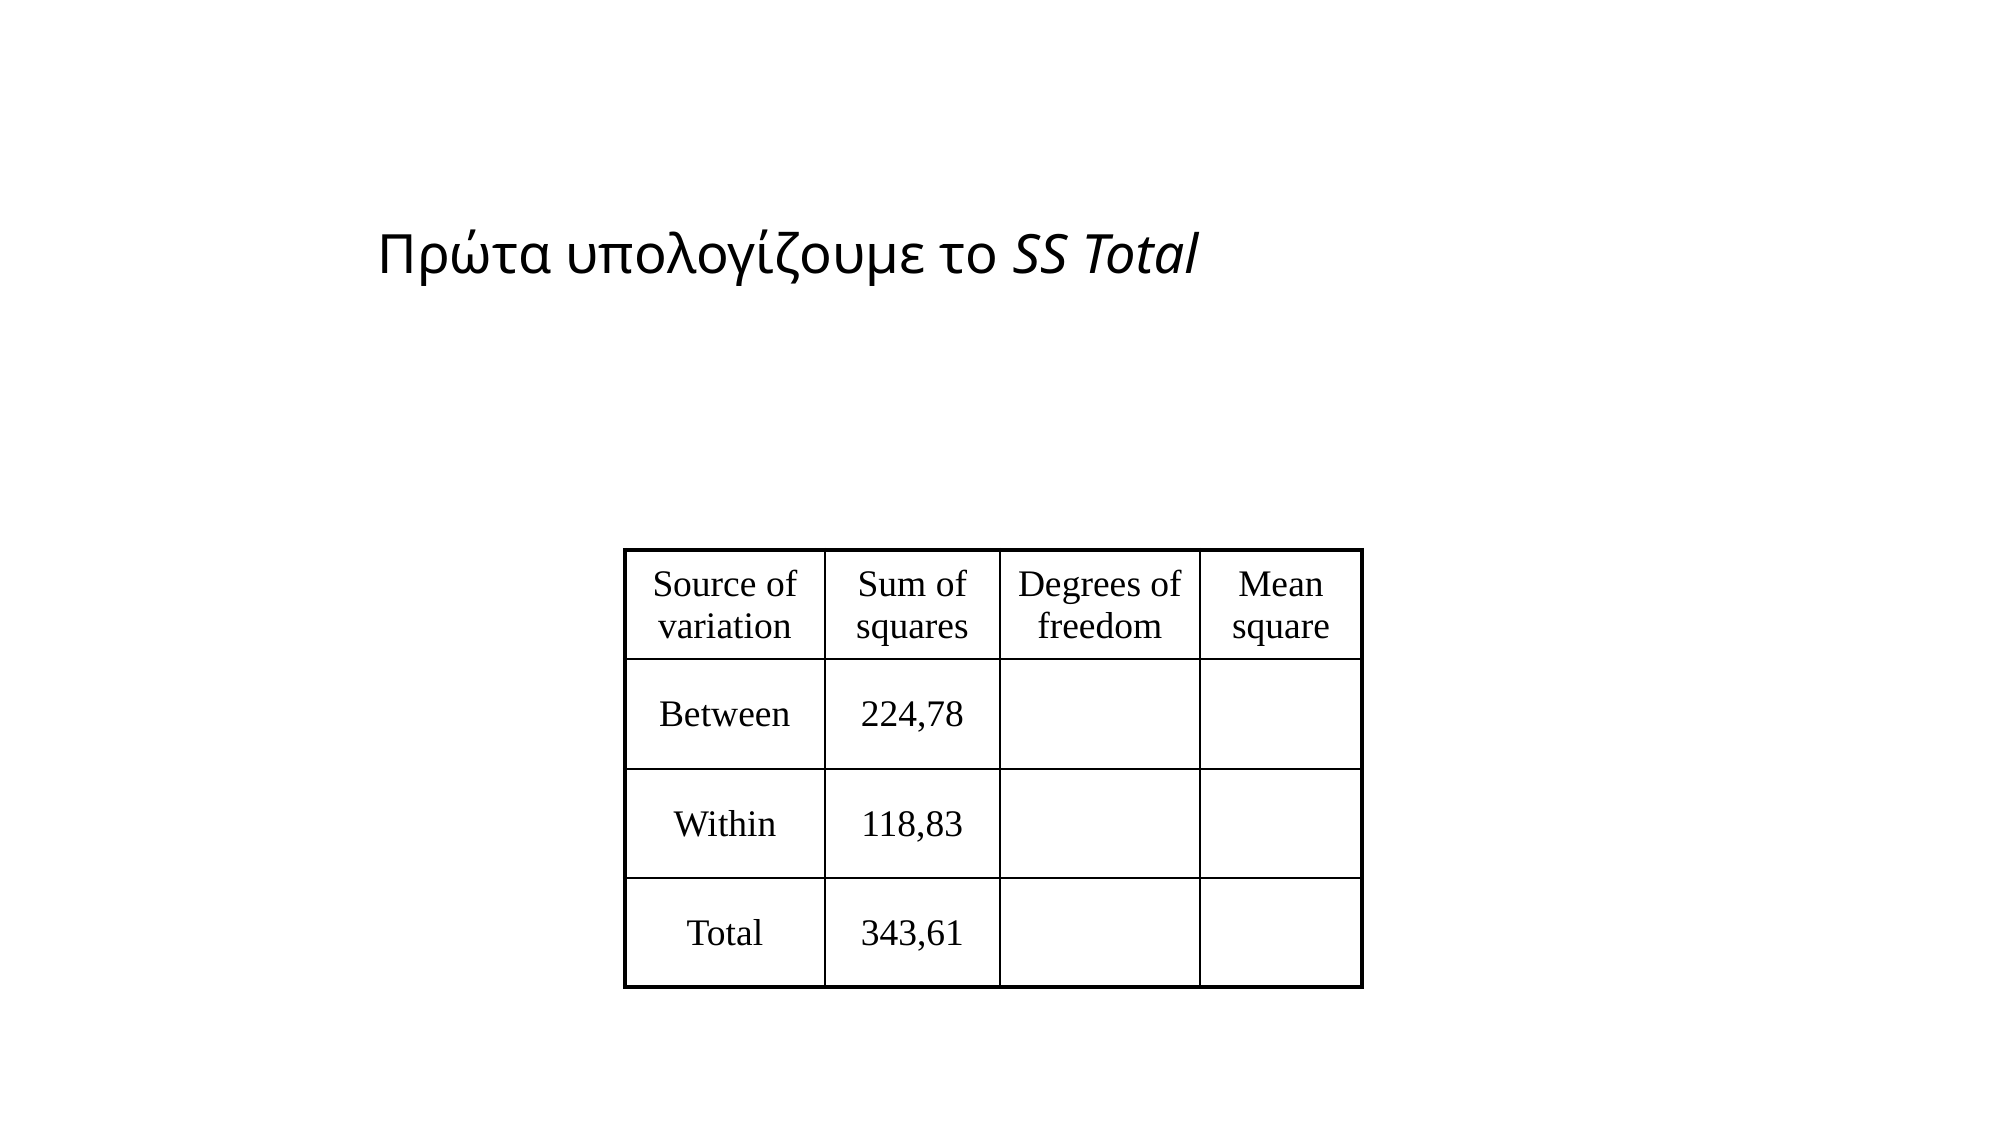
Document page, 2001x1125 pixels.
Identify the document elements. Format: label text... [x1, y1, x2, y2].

table_header Mean square [1201, 552, 1360, 658]
table_header Sum of squares [826, 552, 999, 658]
table_cell [1001, 770, 1199, 877]
table_header Source of variation [627, 552, 824, 658]
table_cell [1201, 879, 1360, 985]
table_cell [1001, 879, 1199, 985]
table_header Degrees of freedom [1001, 552, 1199, 658]
table_cell 224,78 [826, 660, 999, 768]
table_cell Between [627, 660, 824, 768]
table_cell 343,61 [826, 879, 999, 985]
table_cell Total [627, 879, 824, 985]
table_cell 118,83 [826, 770, 999, 877]
title Πρώτα υπολογίζουμε το SS Total [362, 137, 1638, 375]
table_cell Within [627, 770, 824, 877]
table_cell [1001, 660, 1199, 768]
table_cell [1201, 660, 1360, 768]
table_cell [1201, 770, 1360, 877]
